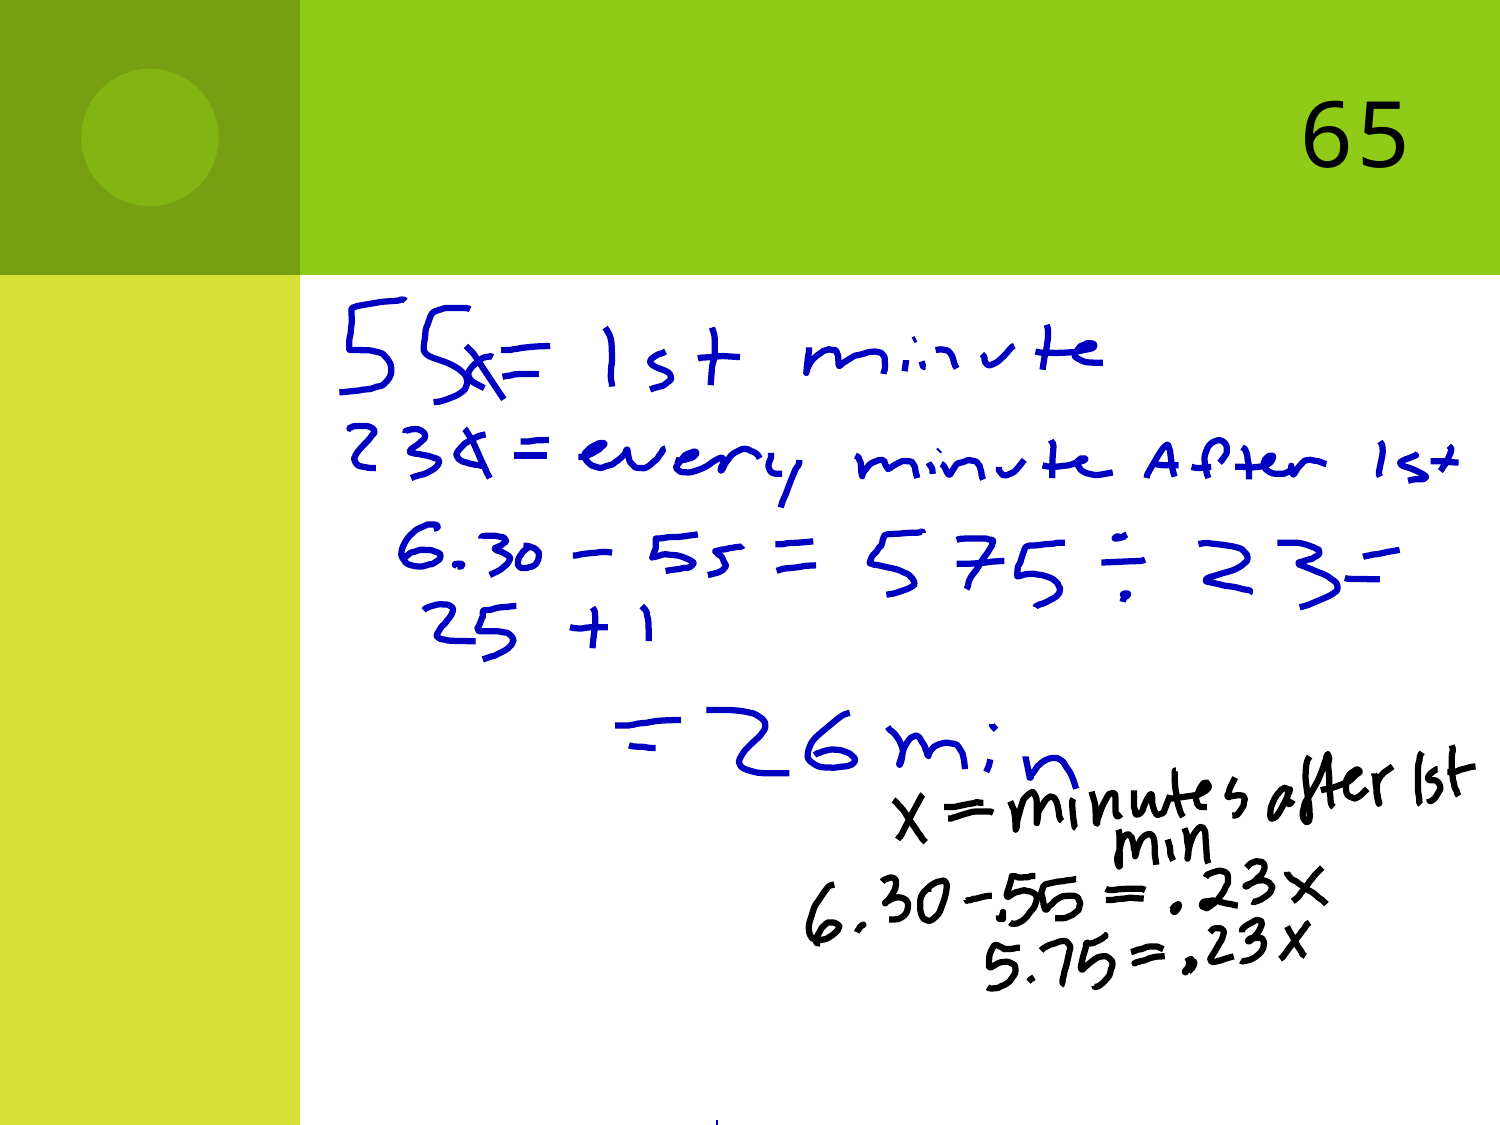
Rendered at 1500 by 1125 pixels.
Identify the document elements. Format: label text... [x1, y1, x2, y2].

text_box [1430, 460, 1459, 464]
text_box [981, 345, 1015, 367]
text_box [479, 355, 493, 374]
text_box [1373, 765, 1394, 805]
text_box [641, 605, 650, 642]
text_box [706, 709, 790, 775]
text_box [881, 876, 909, 921]
text_box [1292, 867, 1323, 902]
text_box [578, 442, 666, 469]
text_box [940, 459, 984, 480]
text_box [1166, 839, 1174, 861]
text_box [1044, 324, 1049, 352]
text_box [1241, 446, 1250, 466]
text_box [476, 605, 517, 661]
text_box [776, 564, 817, 572]
text_box [1153, 443, 1173, 464]
text_box [903, 360, 907, 372]
text_box [649, 350, 672, 391]
text_box [1306, 888, 1328, 905]
text_box [1113, 533, 1128, 540]
text_box [1279, 921, 1310, 960]
text_box [1116, 829, 1158, 868]
text_box [591, 629, 596, 649]
text_box [1198, 542, 1252, 594]
text_box [935, 348, 958, 369]
text_box [1187, 961, 1196, 969]
text_box [956, 537, 994, 563]
text_box [572, 551, 613, 557]
text_box [1027, 976, 1035, 983]
text_box [339, 298, 406, 394]
text_box [1240, 919, 1265, 963]
text_box [1041, 354, 1047, 370]
text_box [423, 603, 476, 642]
text_box [1362, 549, 1400, 558]
text_box [707, 545, 744, 576]
text_box [897, 793, 924, 840]
text_box [987, 944, 1020, 990]
text_box [1035, 342, 1103, 364]
text_box [1183, 826, 1210, 864]
text_box [1121, 592, 1129, 603]
text_box [1226, 777, 1246, 817]
text_box [422, 307, 471, 403]
text_box [1286, 871, 1305, 888]
text_box [520, 439, 549, 443]
text_box [855, 454, 918, 479]
text_box [856, 923, 865, 933]
text_box [1344, 577, 1380, 581]
text_box [604, 327, 613, 387]
text_box [1184, 968, 1194, 974]
text_box [1439, 463, 1447, 472]
text_box [1301, 753, 1331, 823]
text_box [806, 712, 856, 769]
text_box [767, 452, 783, 475]
text_box [1105, 897, 1144, 901]
text_box [1417, 751, 1423, 805]
text_box [1444, 445, 1452, 460]
text_box [1399, 453, 1427, 482]
text_box [887, 726, 966, 770]
text_box [1090, 791, 1122, 825]
text_box [1427, 768, 1442, 802]
text_box [805, 347, 886, 375]
text_box [961, 564, 981, 590]
text_box [467, 361, 487, 389]
text_box [1209, 927, 1234, 963]
text_box [869, 530, 924, 596]
text_box [1320, 768, 1368, 800]
text_box [1325, 790, 1335, 808]
text_box [1166, 781, 1210, 808]
text_box [920, 361, 926, 368]
text_box [454, 563, 464, 568]
text_box [985, 759, 992, 773]
text_box [1040, 940, 1072, 986]
text_box [1024, 756, 1077, 790]
text_box [1016, 542, 1065, 608]
text_box [480, 534, 511, 576]
text_box [517, 544, 540, 569]
text_box [501, 345, 551, 351]
text_box [1173, 769, 1180, 797]
text_box [1378, 441, 1384, 477]
text_box [1244, 860, 1274, 903]
text_box [455, 440, 483, 467]
text_box [1145, 464, 1176, 479]
text_box [919, 879, 948, 922]
text_box [1151, 461, 1179, 467]
text_box [1071, 798, 1077, 829]
text_box [1176, 800, 1184, 818]
text_box [1286, 926, 1295, 940]
text_box [1133, 790, 1170, 816]
text_box [965, 895, 992, 902]
text_box [1080, 934, 1114, 988]
text_box [956, 560, 1005, 565]
text_box [1130, 945, 1164, 953]
text_box [1006, 875, 1038, 925]
text_box [348, 425, 376, 469]
text_box [892, 799, 909, 820]
title 65 [399, 37, 1425, 225]
text_box [651, 533, 698, 572]
text_box [502, 373, 539, 378]
text_box [404, 428, 440, 479]
text_box [711, 327, 716, 356]
text_box [472, 433, 486, 466]
text_box [1450, 745, 1456, 771]
text_box [1295, 941, 1306, 957]
text_box [1451, 773, 1460, 797]
text_box [465, 345, 505, 400]
text_box [927, 462, 934, 474]
text_box [1277, 542, 1339, 609]
text_box [1246, 469, 1250, 480]
text_box [998, 911, 1004, 920]
text_box [1171, 903, 1180, 913]
text_box [1185, 958, 1193, 965]
text_box [808, 883, 840, 945]
text_box [400, 523, 442, 568]
text_box [1235, 454, 1327, 476]
text_box [1447, 765, 1476, 773]
text_box [1269, 787, 1294, 820]
text_box [1050, 439, 1055, 465]
text_box [591, 607, 596, 626]
text_box [1133, 955, 1165, 965]
text_box [780, 459, 800, 508]
text_box [1101, 558, 1146, 564]
text_box [709, 358, 716, 386]
text_box [1105, 887, 1146, 891]
text_box [1201, 869, 1238, 909]
text_box [1203, 439, 1228, 479]
text_box [615, 719, 682, 727]
text_box [628, 744, 656, 749]
text_box [944, 801, 984, 808]
text_box [775, 540, 814, 545]
text_box [1040, 878, 1081, 920]
text_box [998, 459, 1025, 476]
text_box [1042, 457, 1113, 476]
text_box [948, 810, 994, 820]
text_box [463, 428, 491, 479]
text_box [675, 448, 761, 474]
text_box [909, 820, 927, 843]
text_box [1009, 791, 1063, 831]
text_box [697, 355, 741, 360]
text_box [569, 626, 608, 630]
